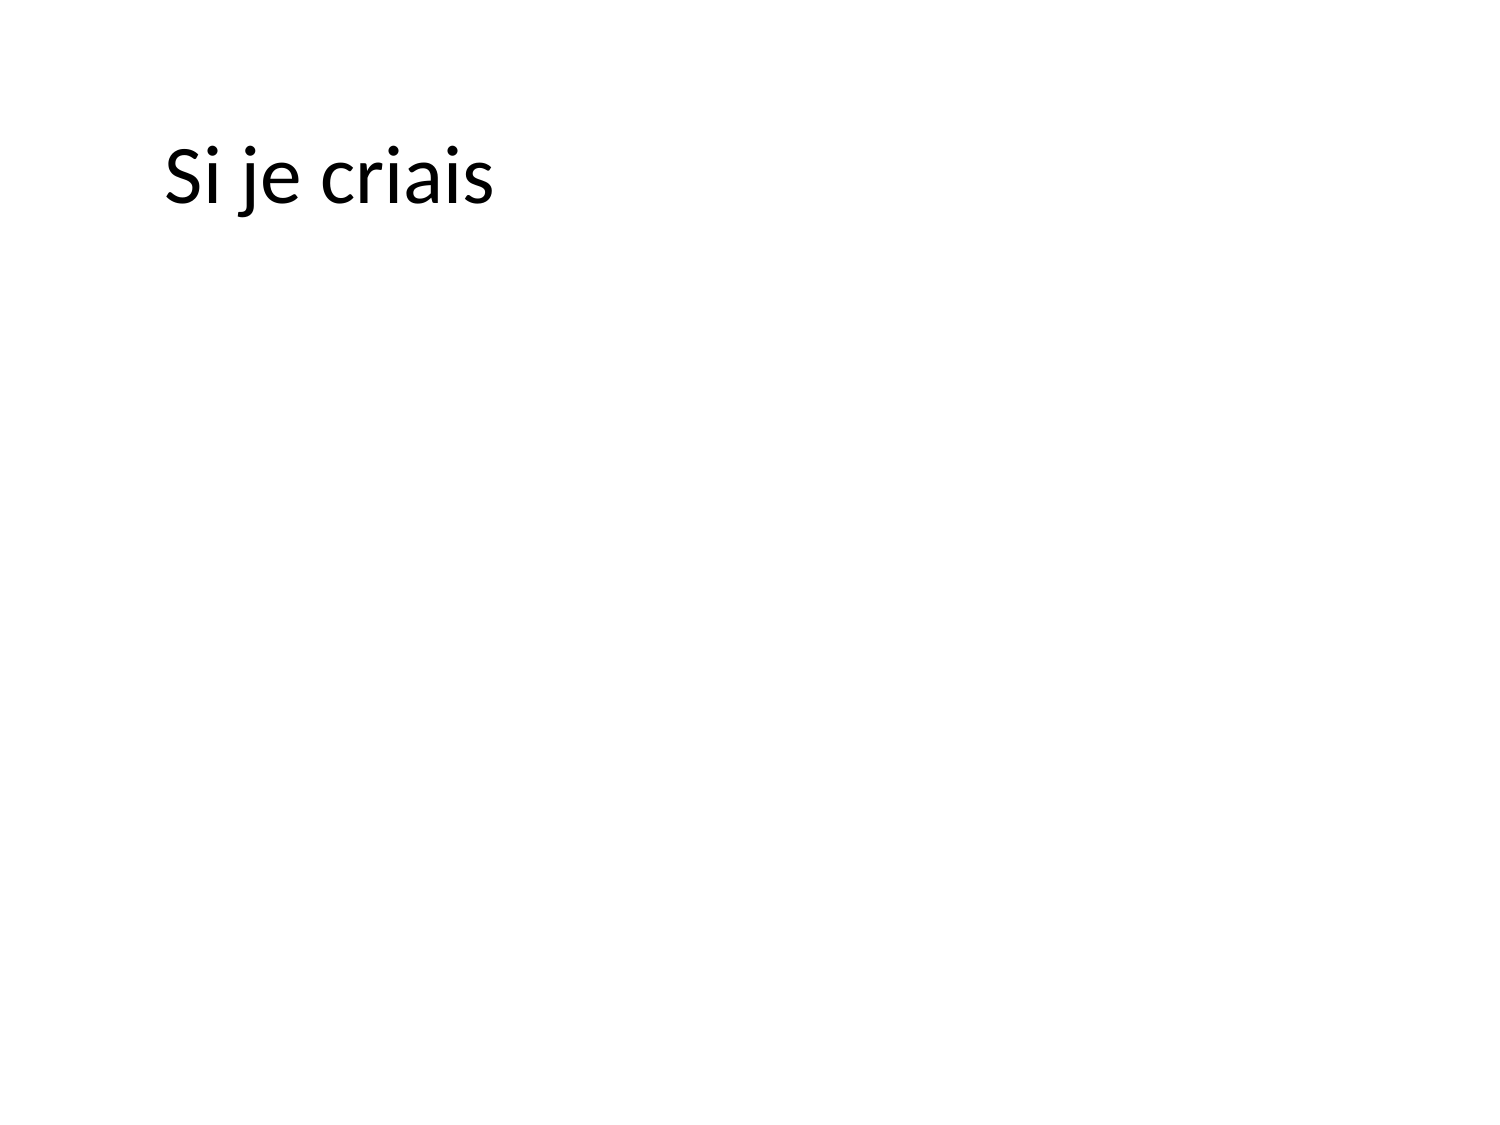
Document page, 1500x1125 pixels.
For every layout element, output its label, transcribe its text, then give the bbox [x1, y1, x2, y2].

text_box Si je criais [149, 112, 900, 228]
